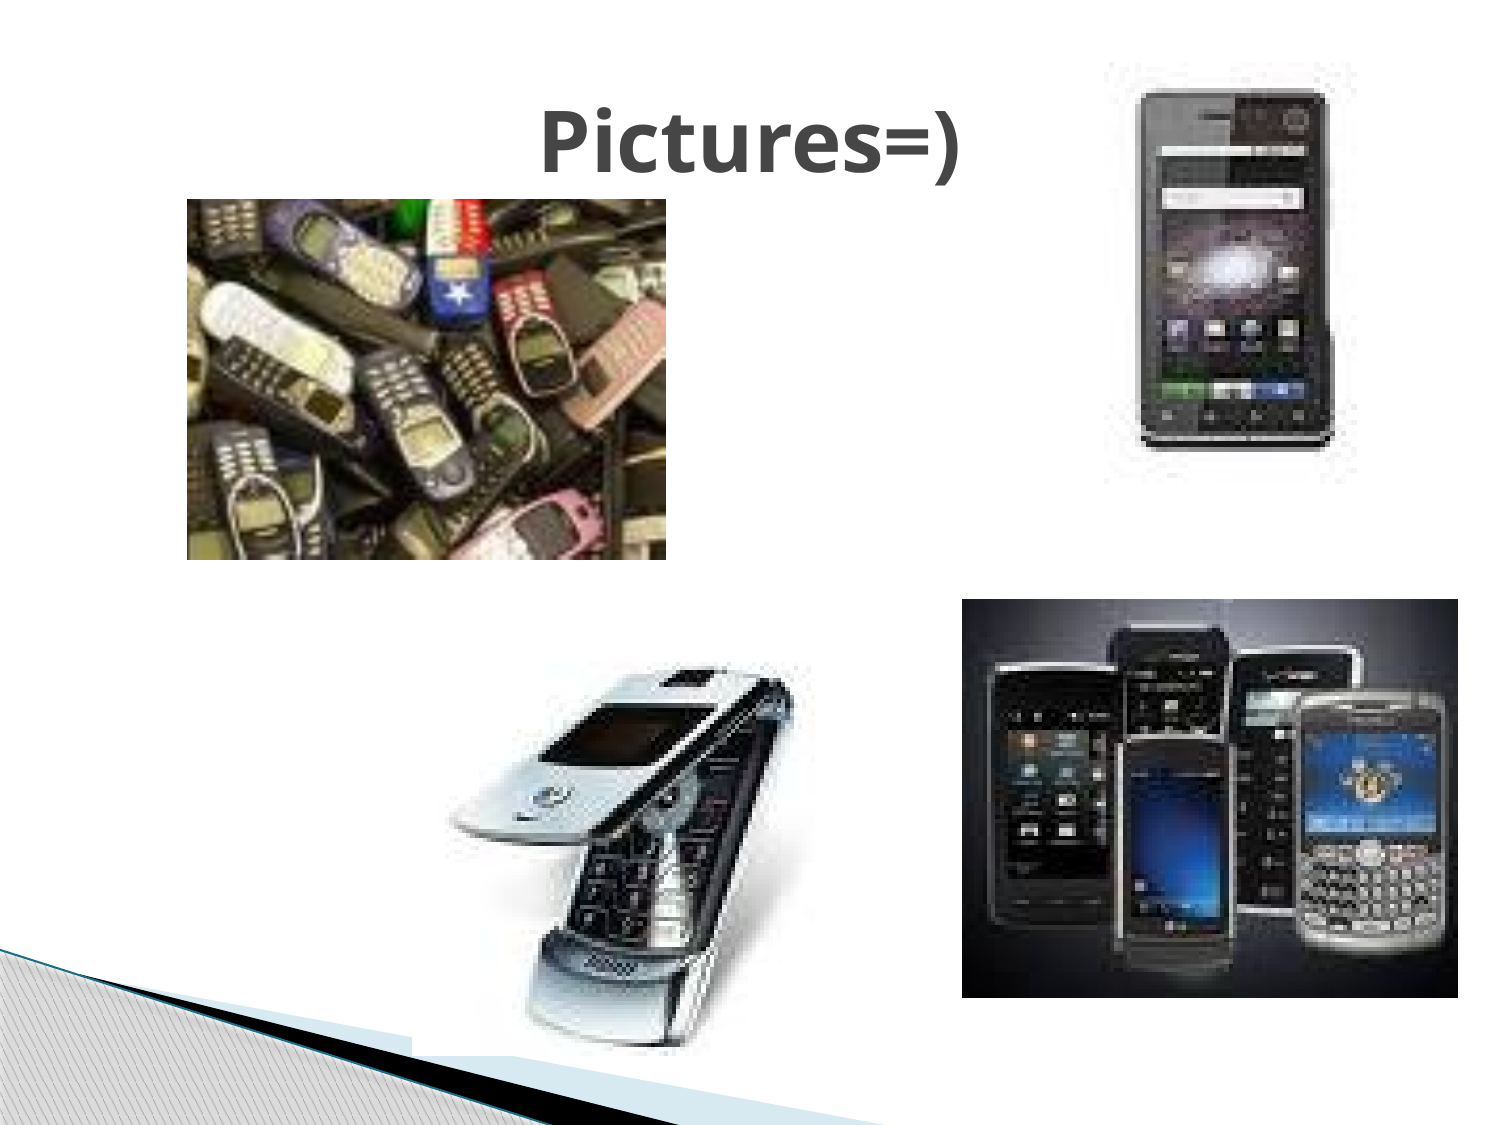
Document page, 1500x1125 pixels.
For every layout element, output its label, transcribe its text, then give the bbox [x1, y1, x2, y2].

title Pictures=) [75, 45, 1425, 233]
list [1062, 62, 1415, 484]
picture [187, 199, 666, 560]
picture [962, 599, 1458, 999]
picture [412, 662, 832, 1057]
